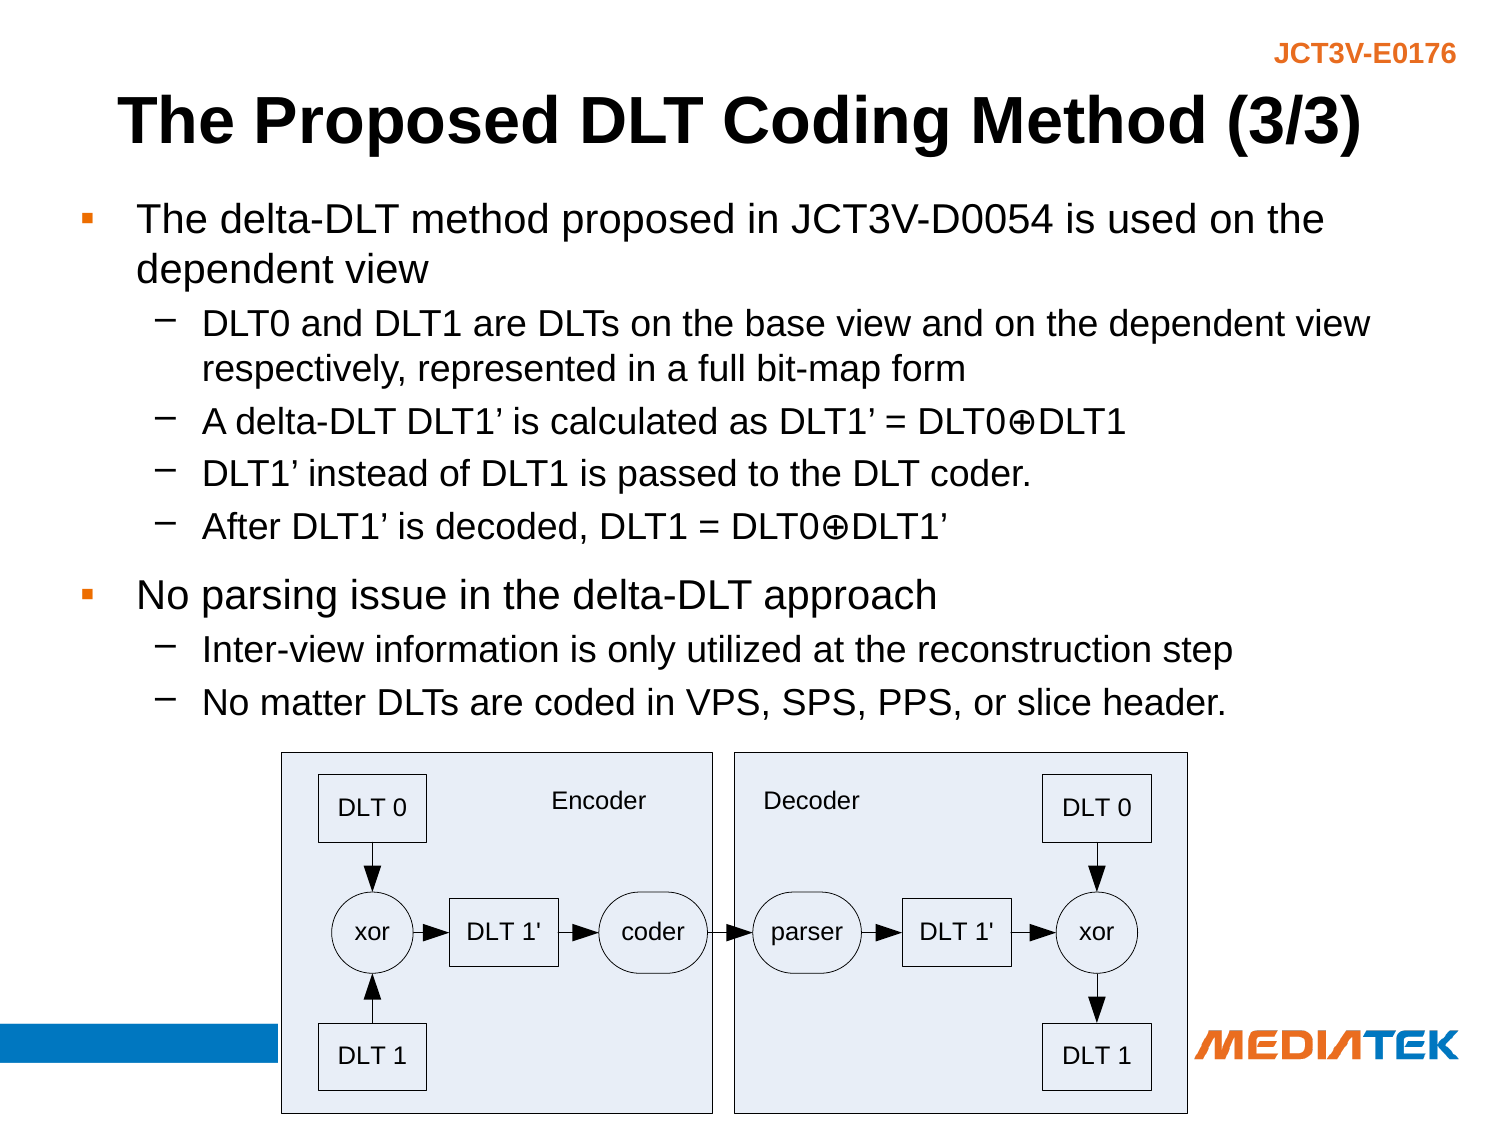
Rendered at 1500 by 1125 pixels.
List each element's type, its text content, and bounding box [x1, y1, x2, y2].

title The Proposed DLT Coding Method (3/3) [101, 62, 1425, 172]
picture [0, 1023, 277, 1063]
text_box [277, 747, 1193, 1118]
list The delta-DLT method proposed in JCT3V-D0054 is used on the dependent view DLT0 and DLT1 are DLTs on the base view and on the dependent view respectively, represented in a full bit-map form A delta-DLT DLT1’ is calculated as DLT1’ = DLT0⊕DLT1 DLT1’ instead of DLT1 is passed to the DLT coder. After DLT1’ is decoded, DLT1 = DLT0⊕DLT1’ No parsing issue in the delta-DLT approach Inter-view information is only utilized at the reconstruction step No matter DLTs are coded in VPS, SPS, PPS, or slice header. [64, 184, 1425, 998]
picture [1193, 1023, 1459, 1063]
